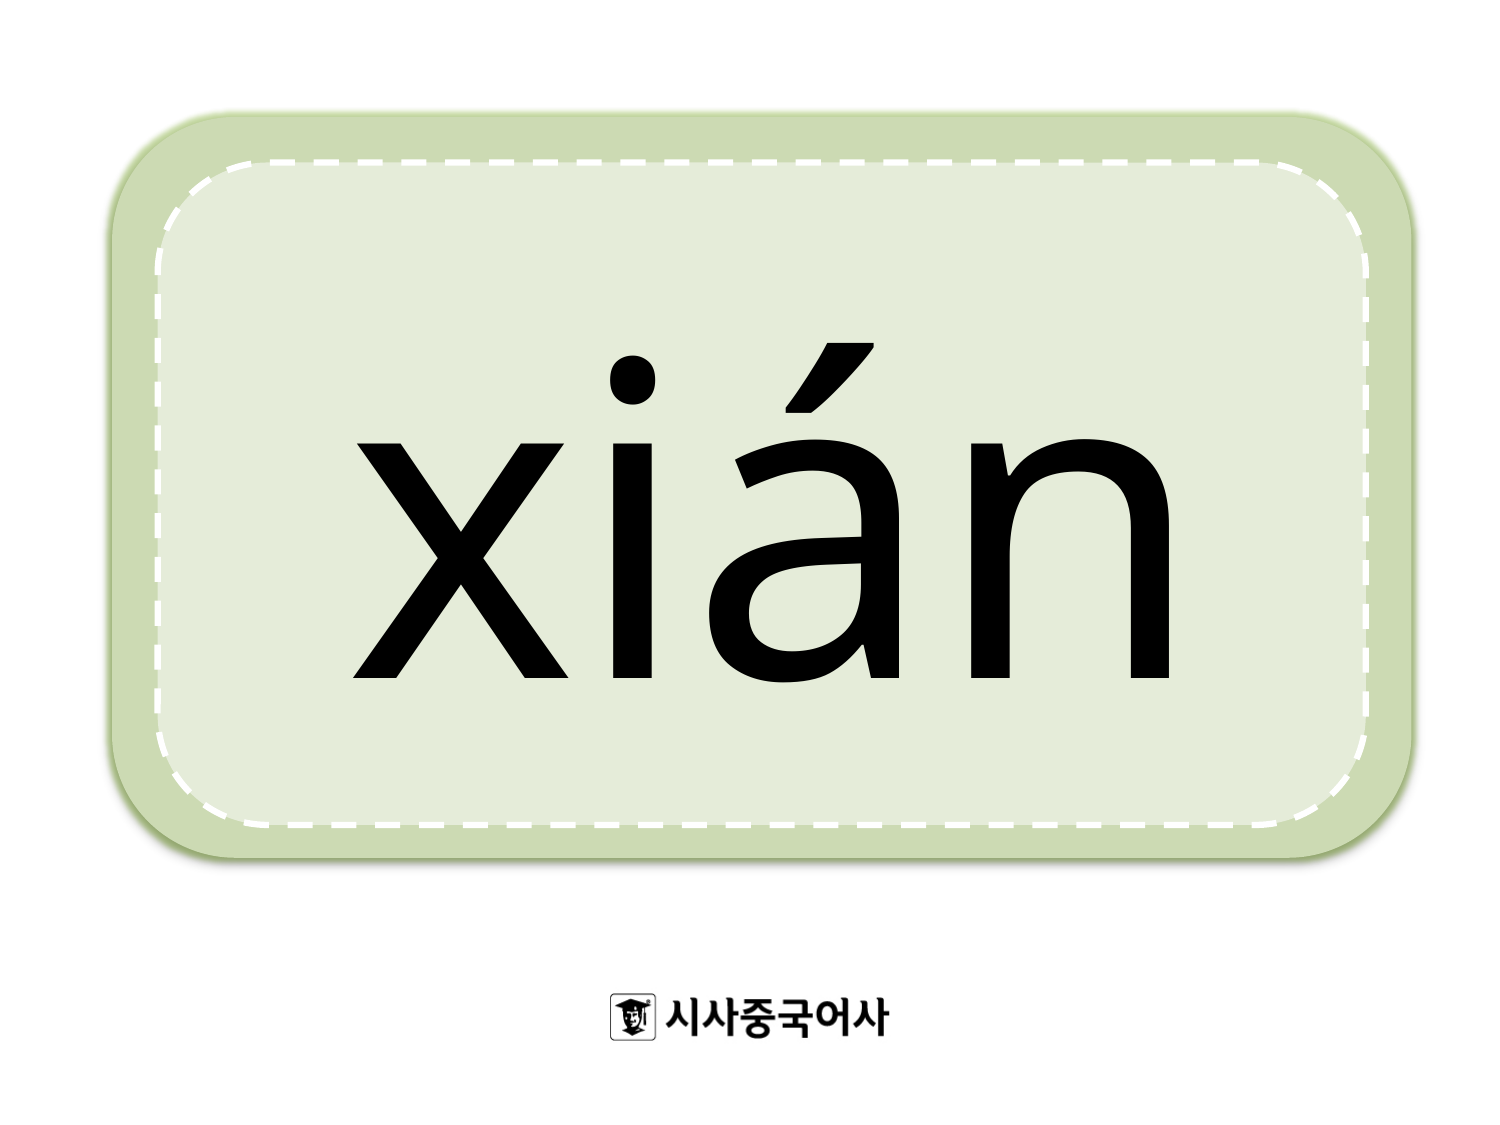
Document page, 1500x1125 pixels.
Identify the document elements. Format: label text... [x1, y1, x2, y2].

text_box xián [171, 172, 1380, 836]
picture [602, 987, 898, 1047]
text_box [162, 160, 1371, 824]
